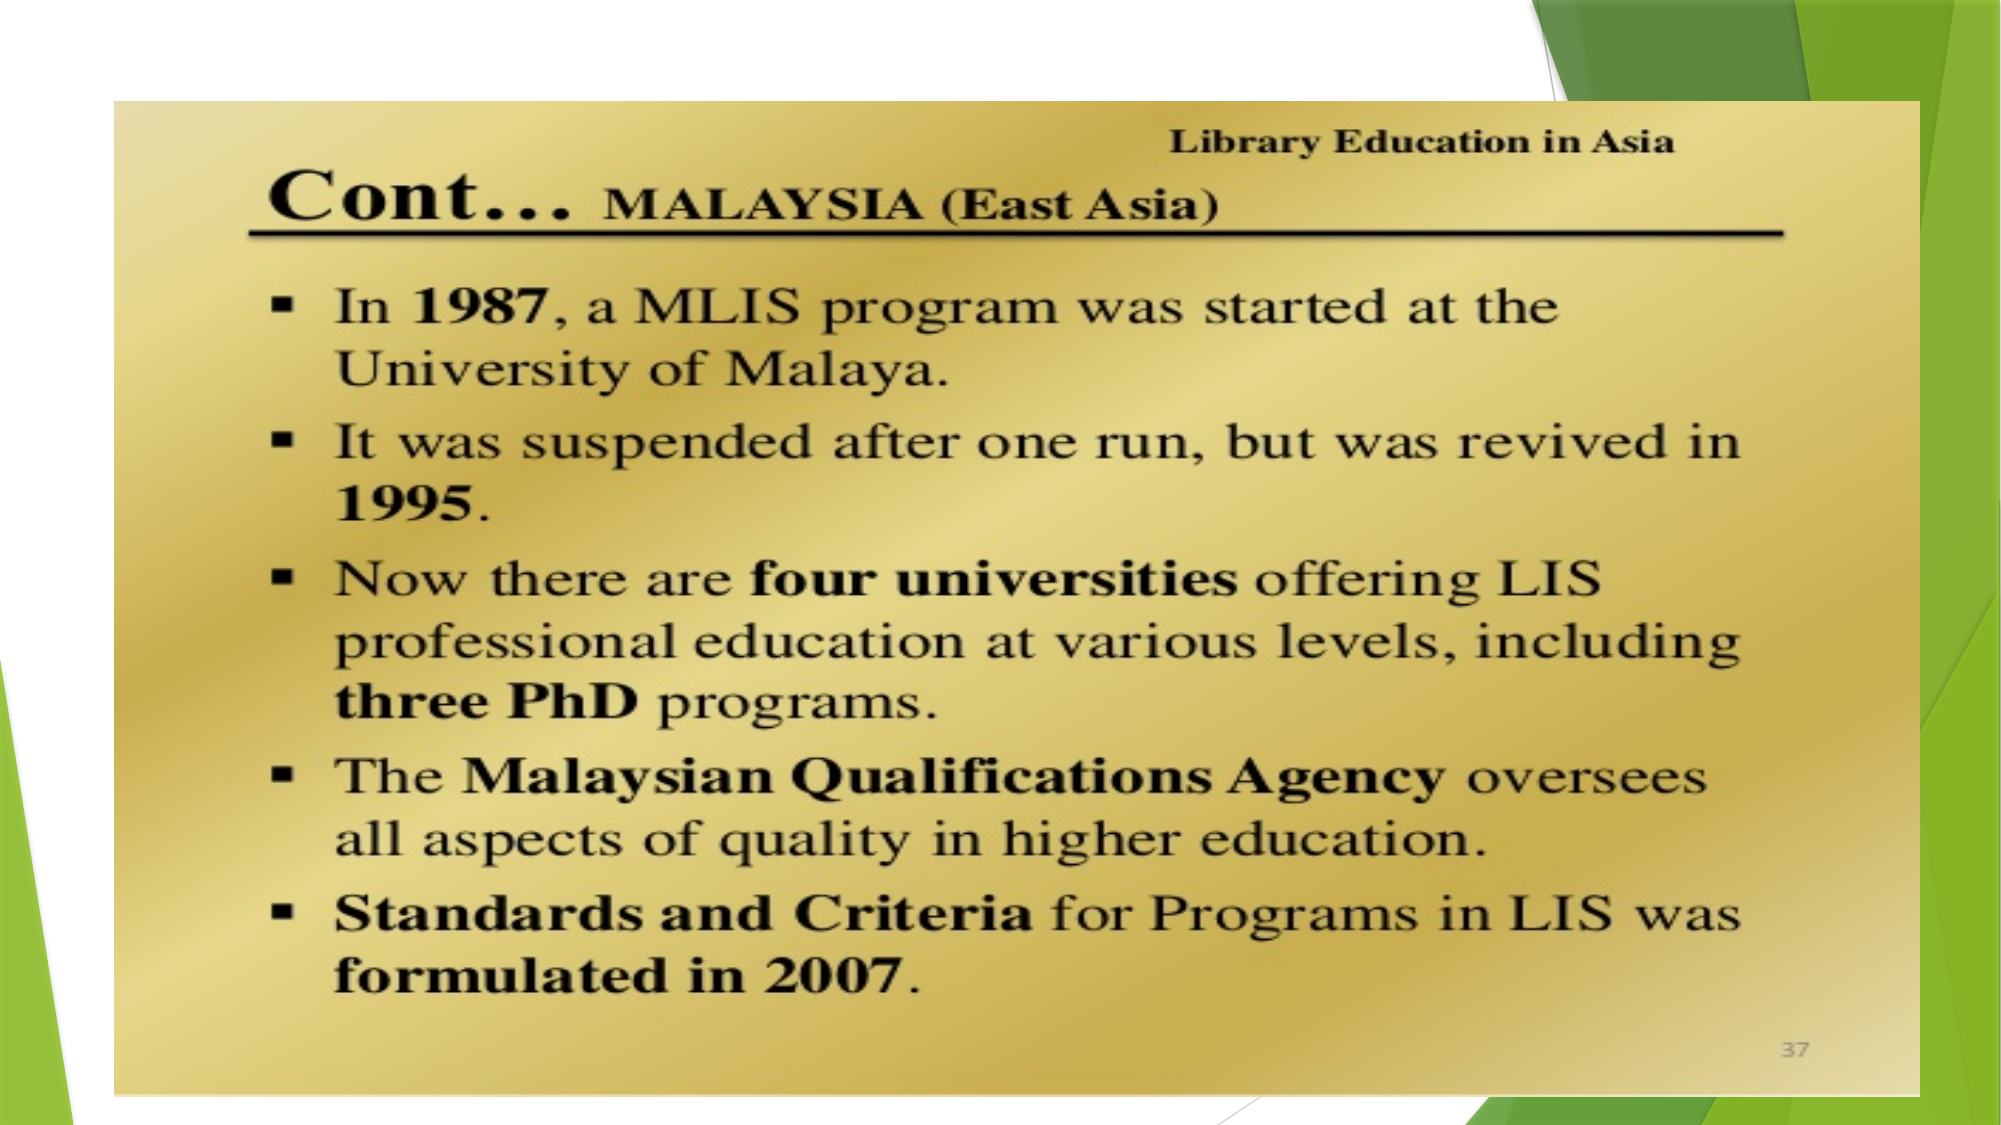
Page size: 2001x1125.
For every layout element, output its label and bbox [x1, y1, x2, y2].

list [114, 100, 1921, 1098]
